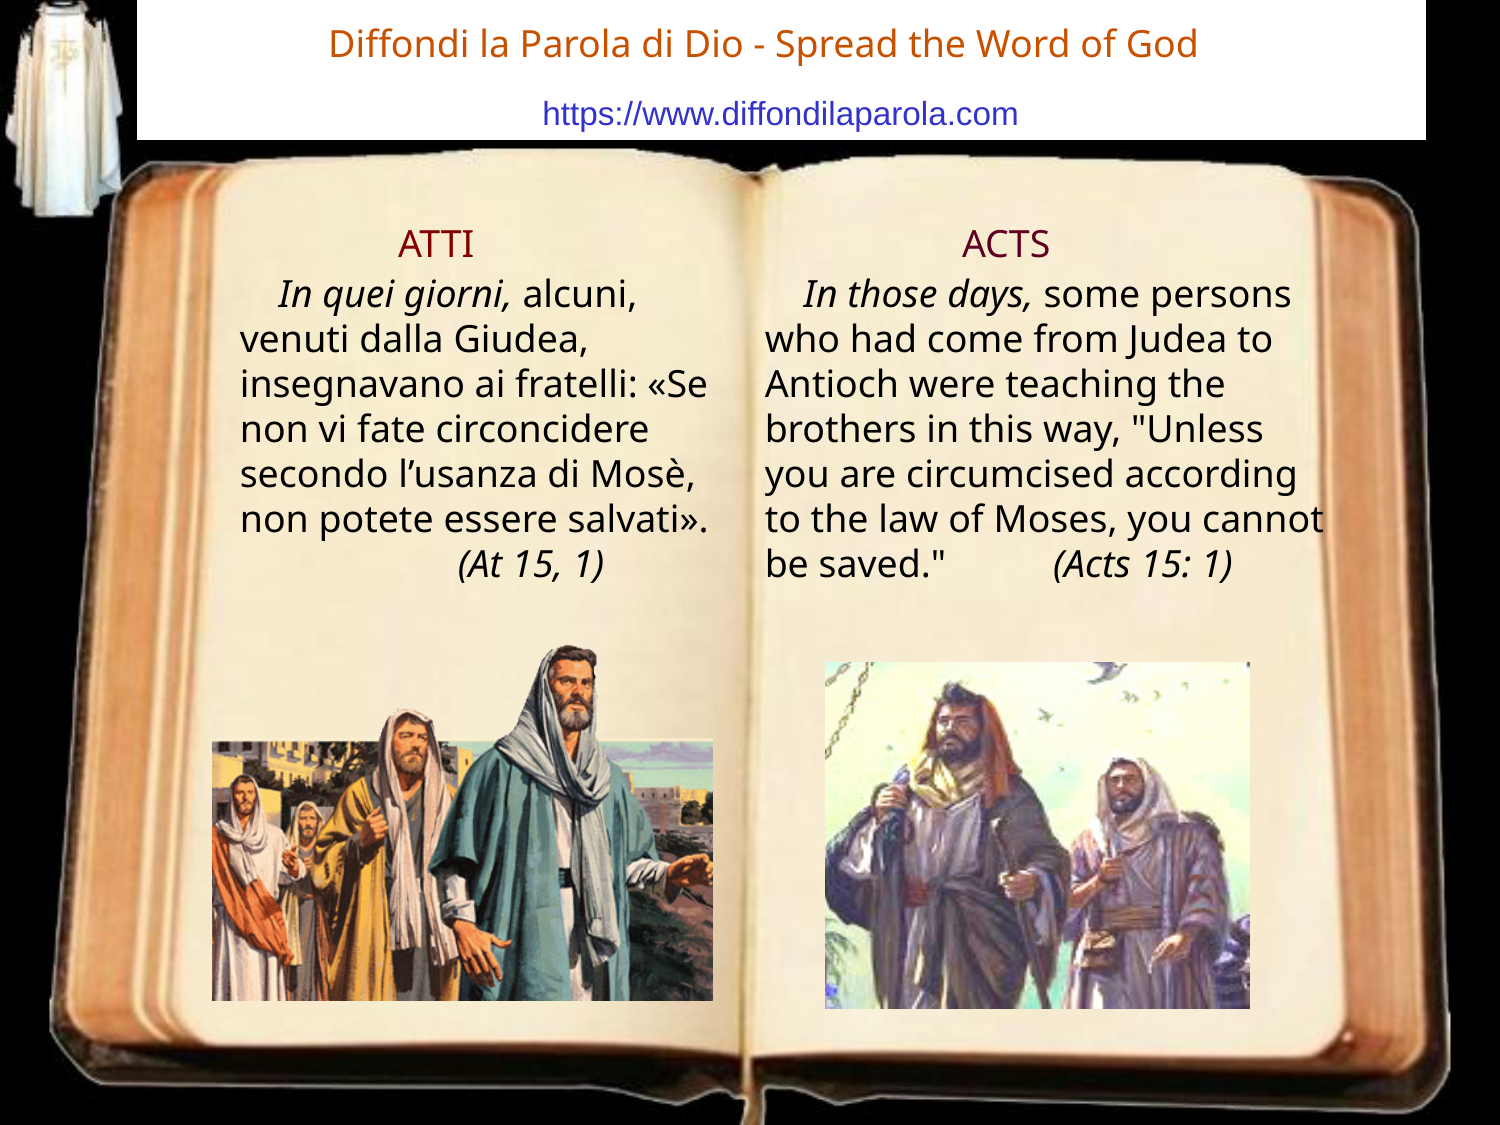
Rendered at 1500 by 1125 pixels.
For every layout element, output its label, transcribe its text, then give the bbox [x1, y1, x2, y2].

text_box ACTS [749, 212, 1263, 273]
text_box Diffondi la Parola di Dio - Spread the Word of God https://www.diffondilaparola.com [137, 0, 1425, 140]
text_box ATTI [150, 212, 713, 273]
text_box In quei giorni, alcuni, venuti dalla Giudea, insegnavano ai fratelli: «Se non vi fate circoncidere secondo l’usanza di Mosè, non potete essere salvati». (At 15, 1) [224, 262, 749, 593]
picture [0, 0, 1500, 1125]
text_box In those days, some persons who had come from Judea to Antioch were teaching the brothers in this way, "Unless you are circumcised according to the law of Moses, you cannot be saved." (Acts 15: 1) [749, 262, 1350, 593]
